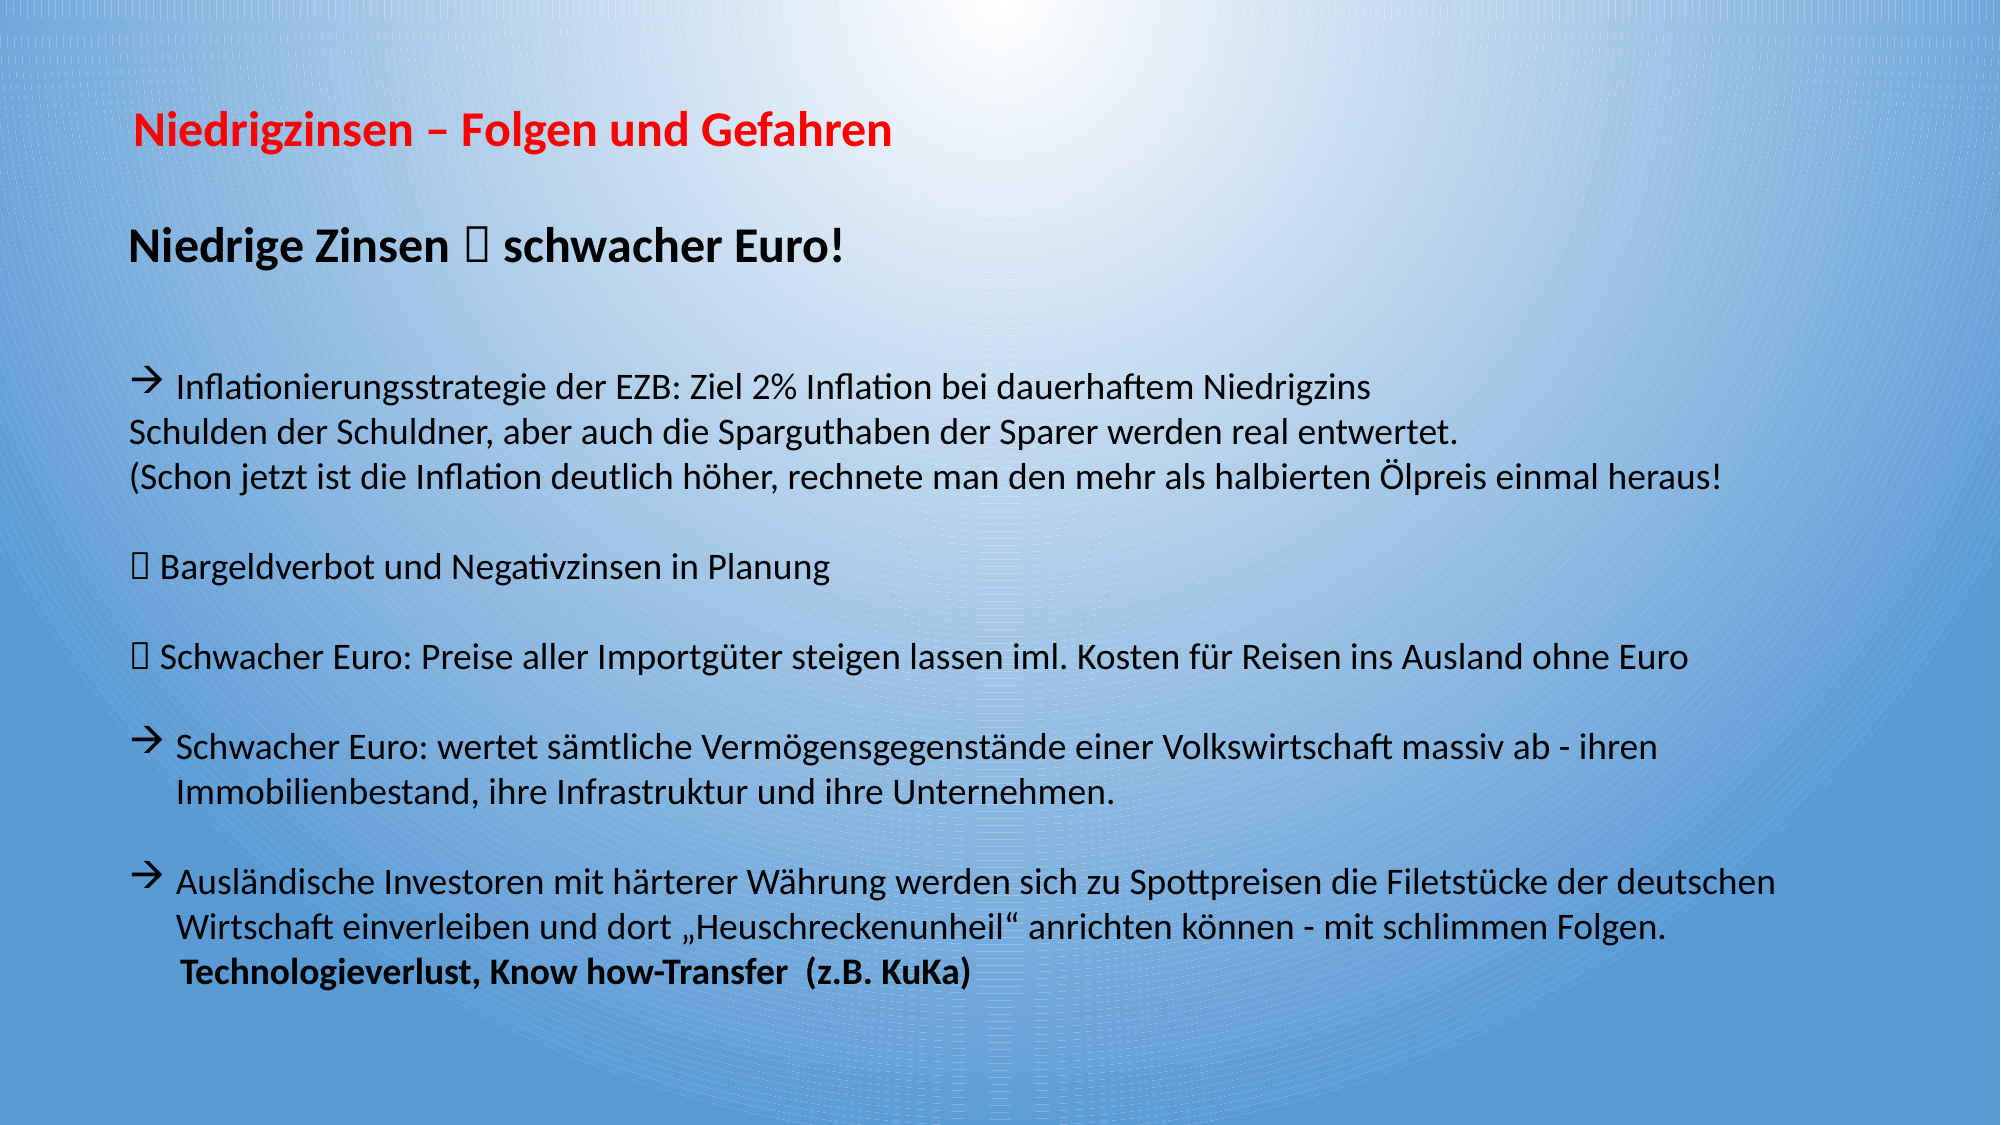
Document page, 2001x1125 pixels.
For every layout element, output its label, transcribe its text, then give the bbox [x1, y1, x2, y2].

text_box Niedrige Zinsen  schwacher Euro! Inflationierungsstrategie der EZB: Ziel 2% Inflation bei dauerhaftem Niedrigzins Schulden der Schuldner, aber auch die Sparguthaben der Sparer werden real entwertet. (Schon jetzt ist die Inflation deutlich höher, rechnete man den mehr als halbierten Ölpreis einmal heraus!  Bargeldverbot und Negativzinsen in Planung  Schwacher Euro: Preise aller Importgüter steigen lassen iml. Kosten für Reisen ins Ausland ohne Euro Schwacher Euro: wertet sämtliche Vermögensgegenstände einer Volkswirtschaft massiv ab - ihren Immobilienbestand, ihre Infrastruktur und ihre Unternehmen. Ausländische Investoren mit härterer Währung werden sich zu Spottpreisen die Filetstücke der deutschen Wirtschaft einverleiben und dort „Heuschreckenunheil“ anrichten können - mit schlimmen Folgen. Technologieverlust, Know how-Transfer (z.B. KuKa) [114, 205, 1849, 1090]
text_box Niedrigzinsen – Folgen und Gefahren [118, 89, 909, 164]
